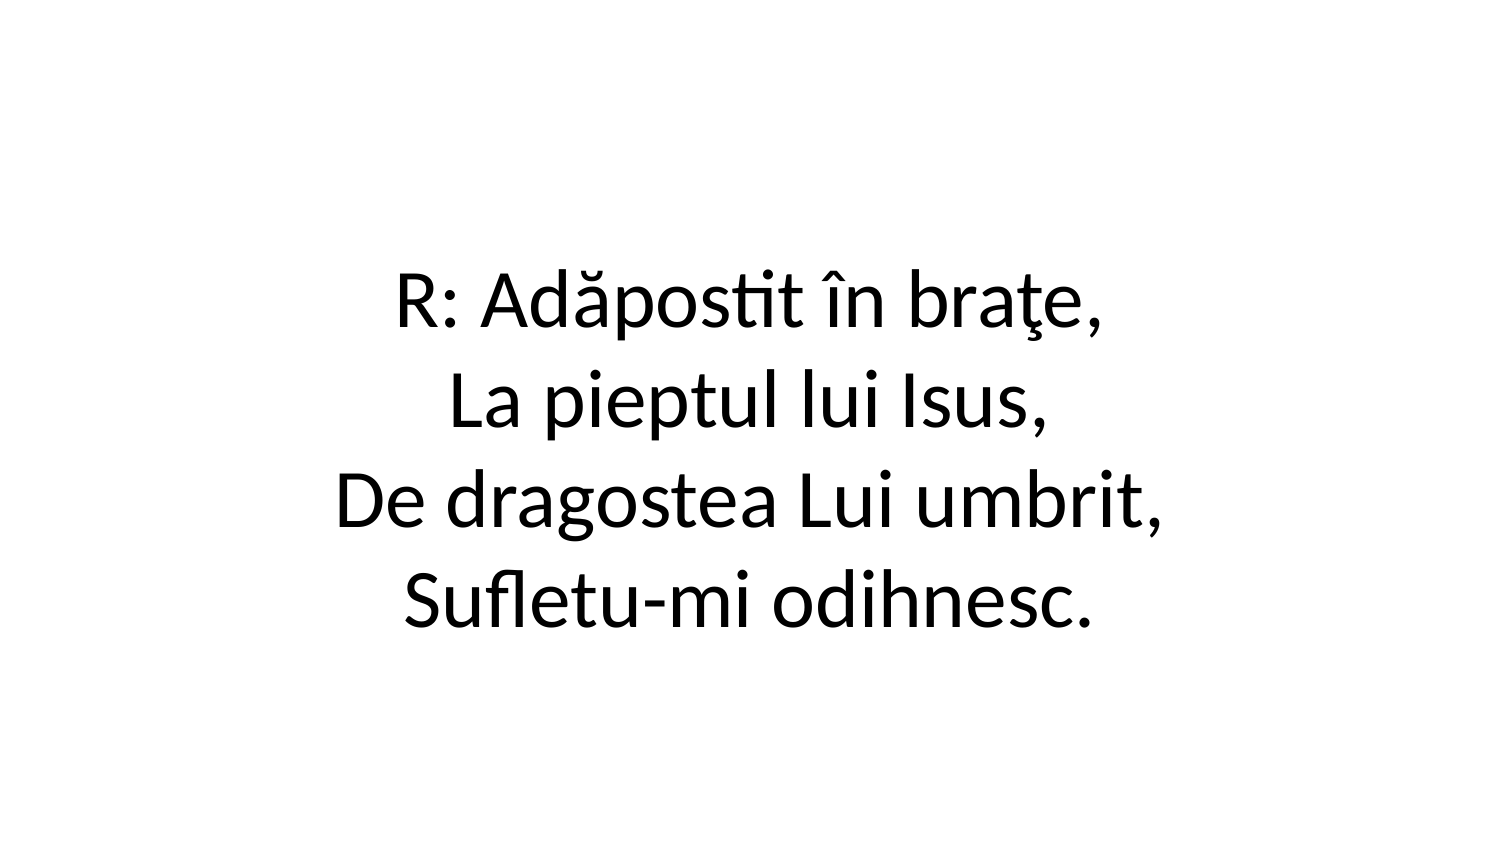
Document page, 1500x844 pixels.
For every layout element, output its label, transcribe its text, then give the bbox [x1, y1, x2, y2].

text_box R: Adăpostit în braţe, La pieptul lui Isus, De dragostea Lui umbrit, Sufletu-mi odihnesc. [319, 192, 1181, 652]
